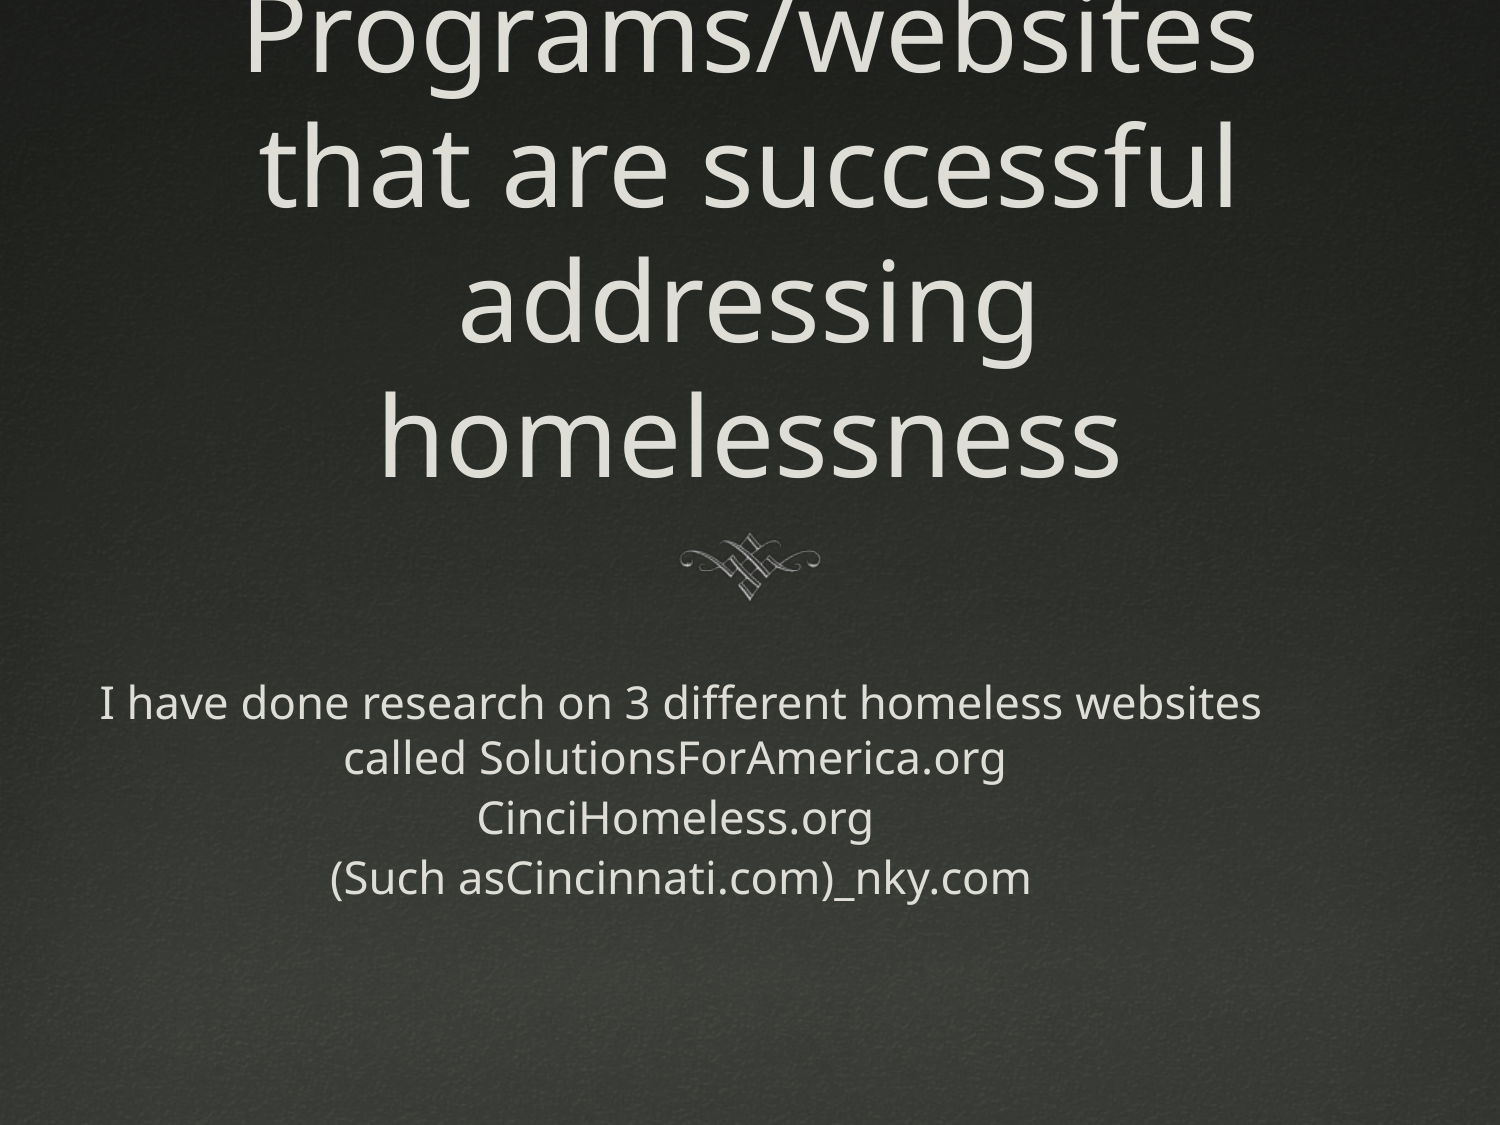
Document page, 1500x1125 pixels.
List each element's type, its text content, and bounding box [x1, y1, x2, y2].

title Programs/websites that are successful addressing homelessness [112, 266, 1388, 508]
subtitle I have done research on 3 different homeless websites called SolutionsForAmerica.org CinciHomeless.org (Such asCincinnati.com)_nky.com [44, 624, 1319, 913]
picture [657, 508, 843, 624]
